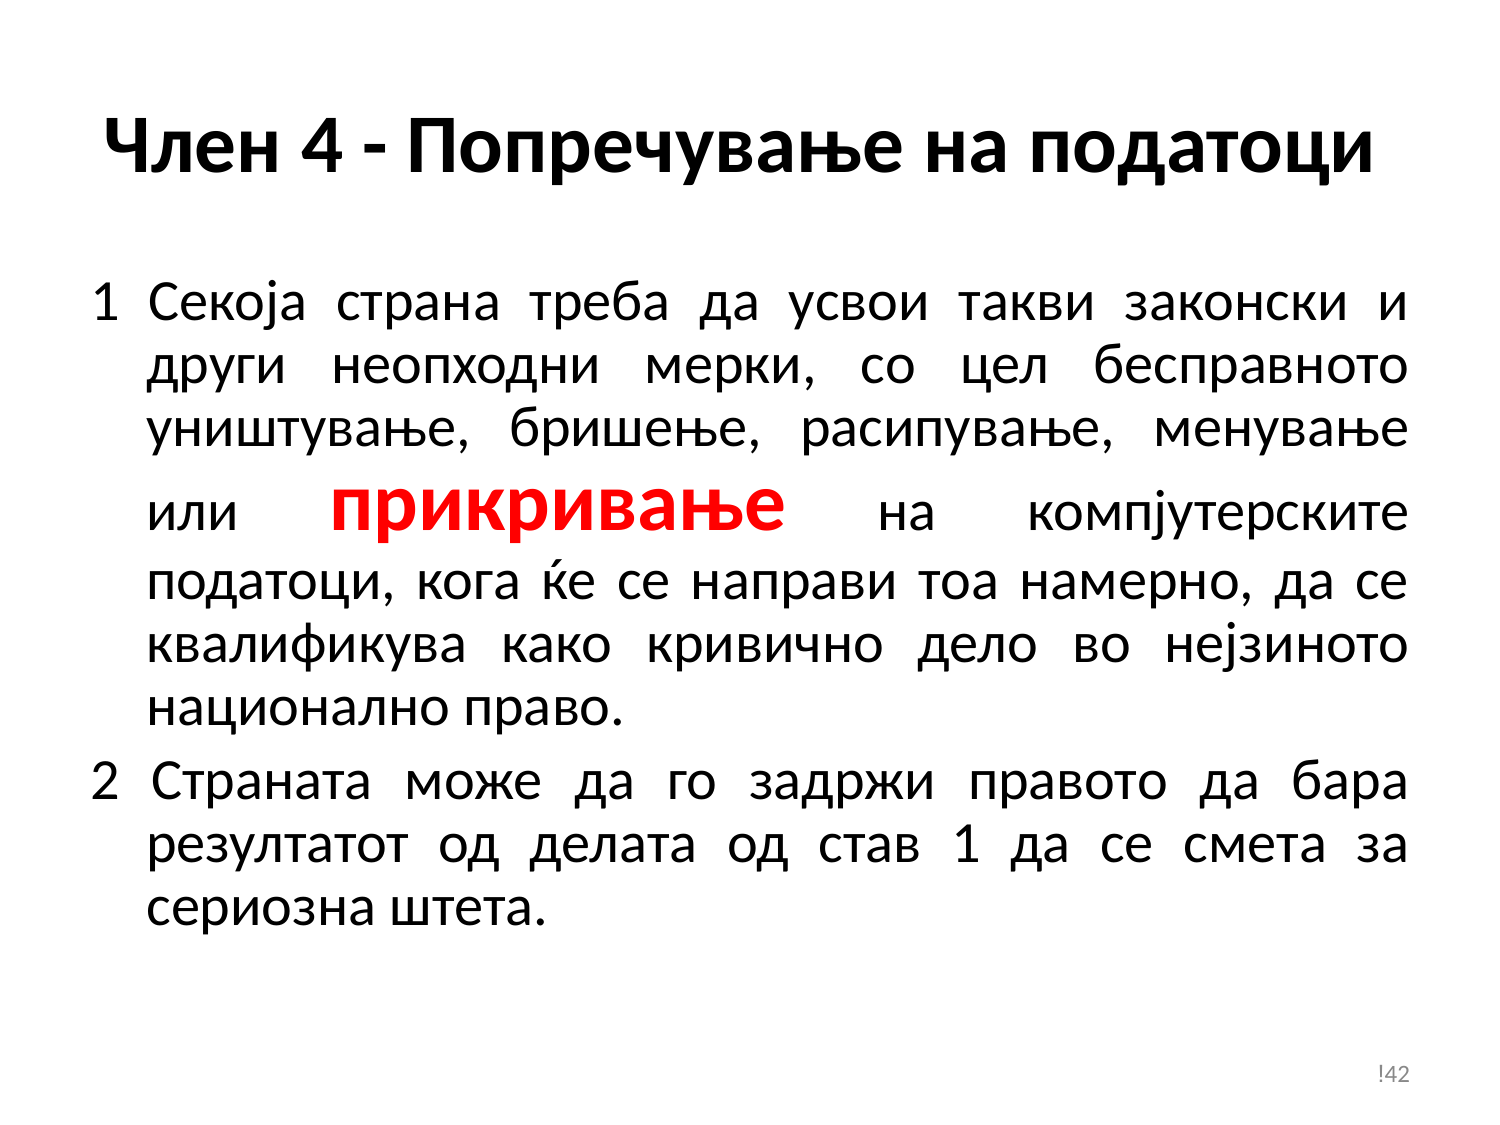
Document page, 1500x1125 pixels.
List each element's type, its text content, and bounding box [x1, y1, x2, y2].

slide_number !42 [1074, 1042, 1425, 1103]
list 1 Секоја страна треба да усвои такви законски и други неопходни мерки, со цел бесправното уништување, бришење, расипување, менување или прикривање на компјутерските податоци, кога ќе се направи тоа намерно, да се квалификува како кривично дело во нејзиното национално право. 2 Страната може да го задржи правото да бара резултатот од делата од став 1 да се смета за сериозна штета. [75, 262, 1425, 1005]
title Член 4 - Попречување на податоци [75, 45, 1425, 233]
